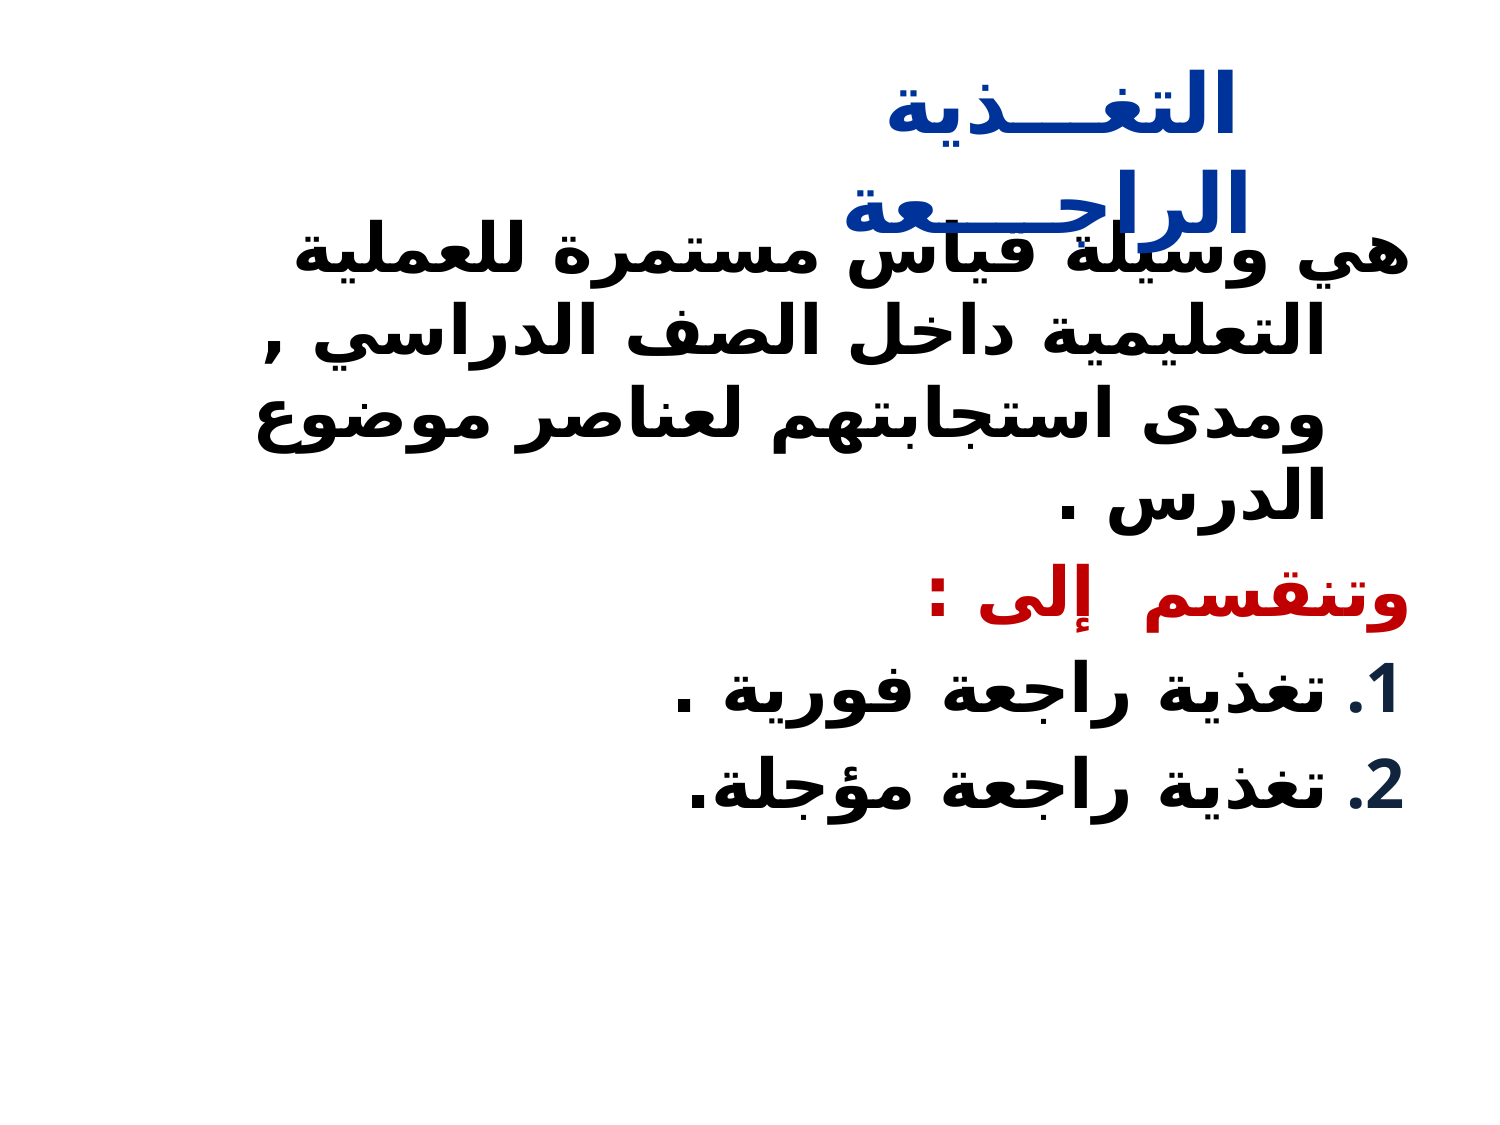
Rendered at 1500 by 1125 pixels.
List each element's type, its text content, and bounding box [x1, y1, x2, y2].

text_box التغـــذية الراجــــعة [785, 42, 1339, 258]
list هي وسيلة قياس مستمرة للعملية التعليمية داخل الصف الدراسي , ومدى استجابتهم لعناصر موضوع الدرس . وتنقسم إلى : تغذية راجعة فورية . تغذية راجعة مؤجلة. [135, 196, 1448, 764]
